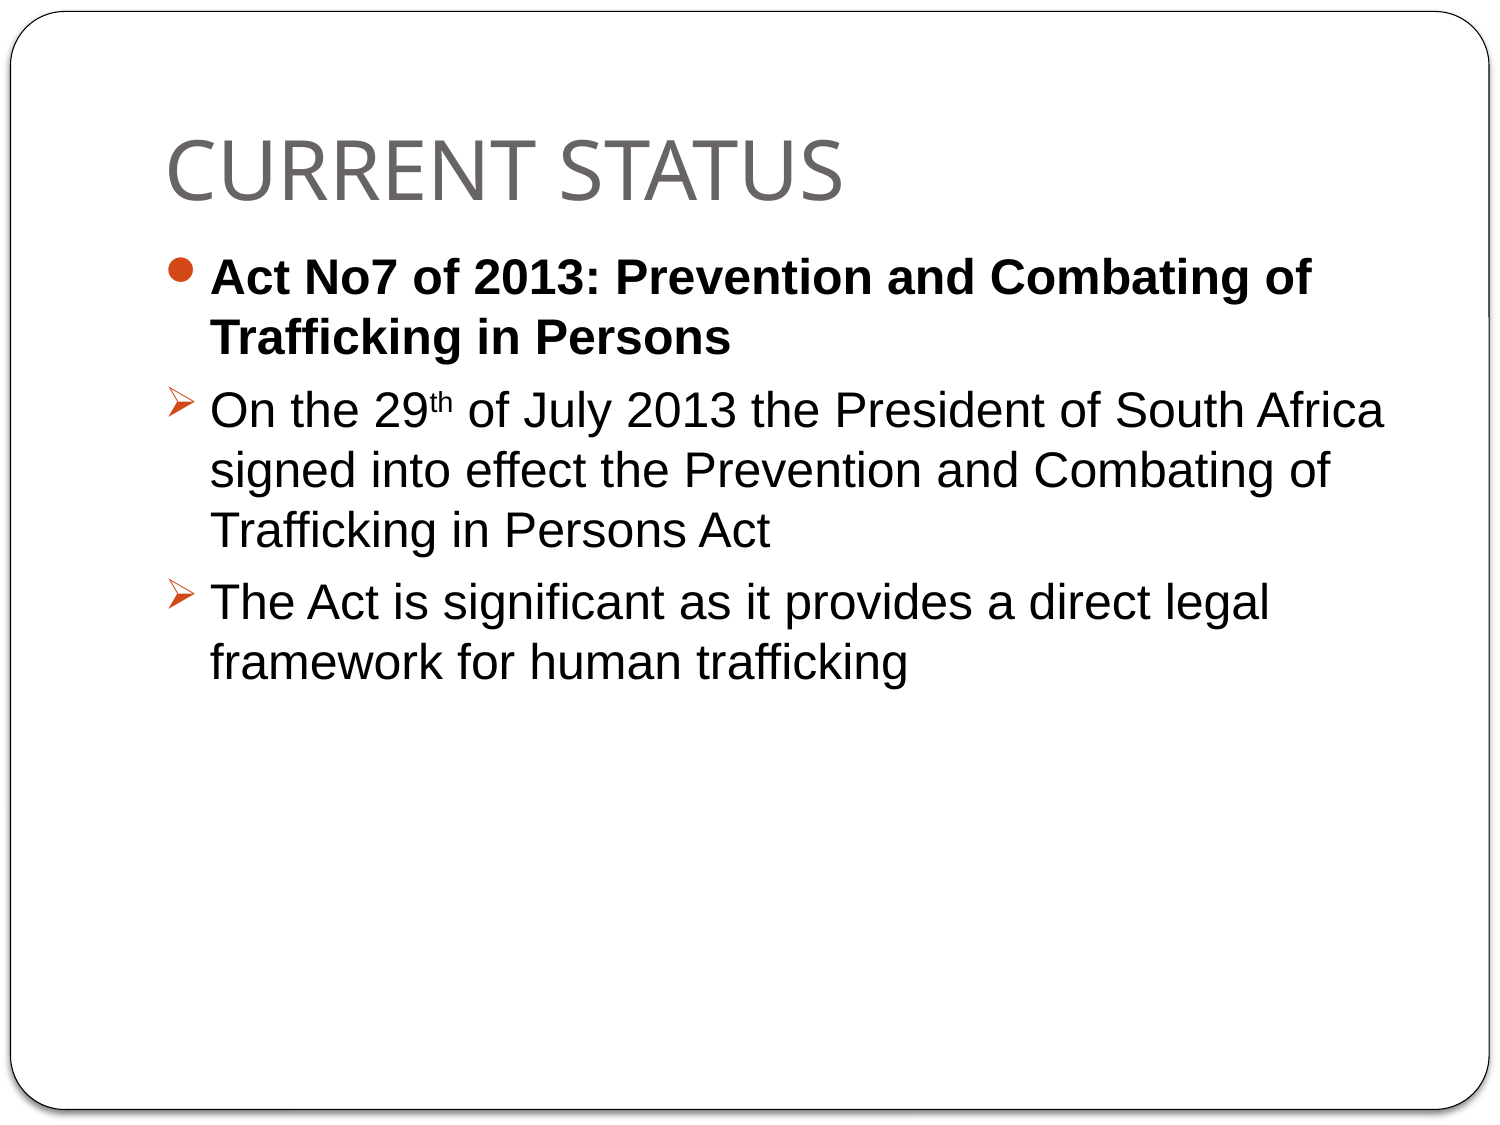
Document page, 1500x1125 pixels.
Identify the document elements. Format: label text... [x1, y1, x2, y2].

list Act No7 of 2013: Prevention and Combating of Trafficking in Persons On the 29th of July 2013 the President of South Africa signed into effect the Prevention and Combating of Trafficking in Persons Act The Act is significant as it provides a direct legal framework for human trafficking [150, 237, 1425, 988]
title CURRENT STATUS [150, 45, 1425, 233]
